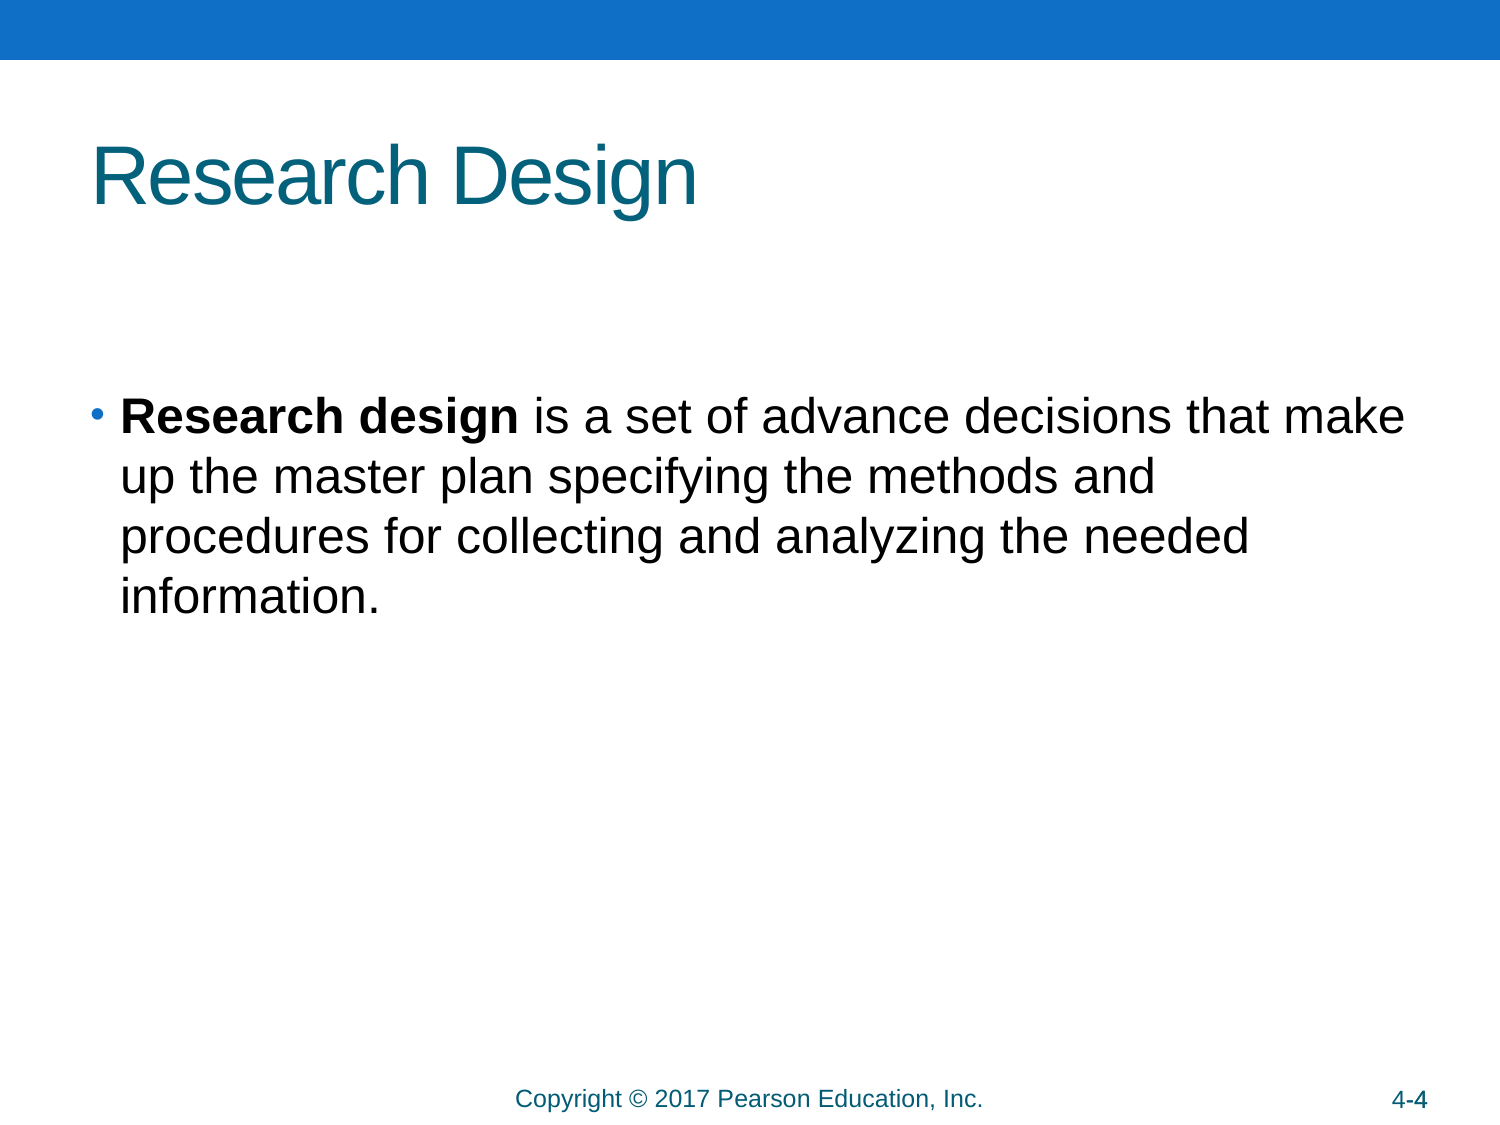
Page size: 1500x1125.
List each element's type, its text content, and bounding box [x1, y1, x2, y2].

list Research design is a set of advance decisions that make up the master plan specifying the methods and procedures for collecting and analyzing the needed information. [75, 376, 1425, 1125]
title Research Design [75, 90, 1425, 253]
